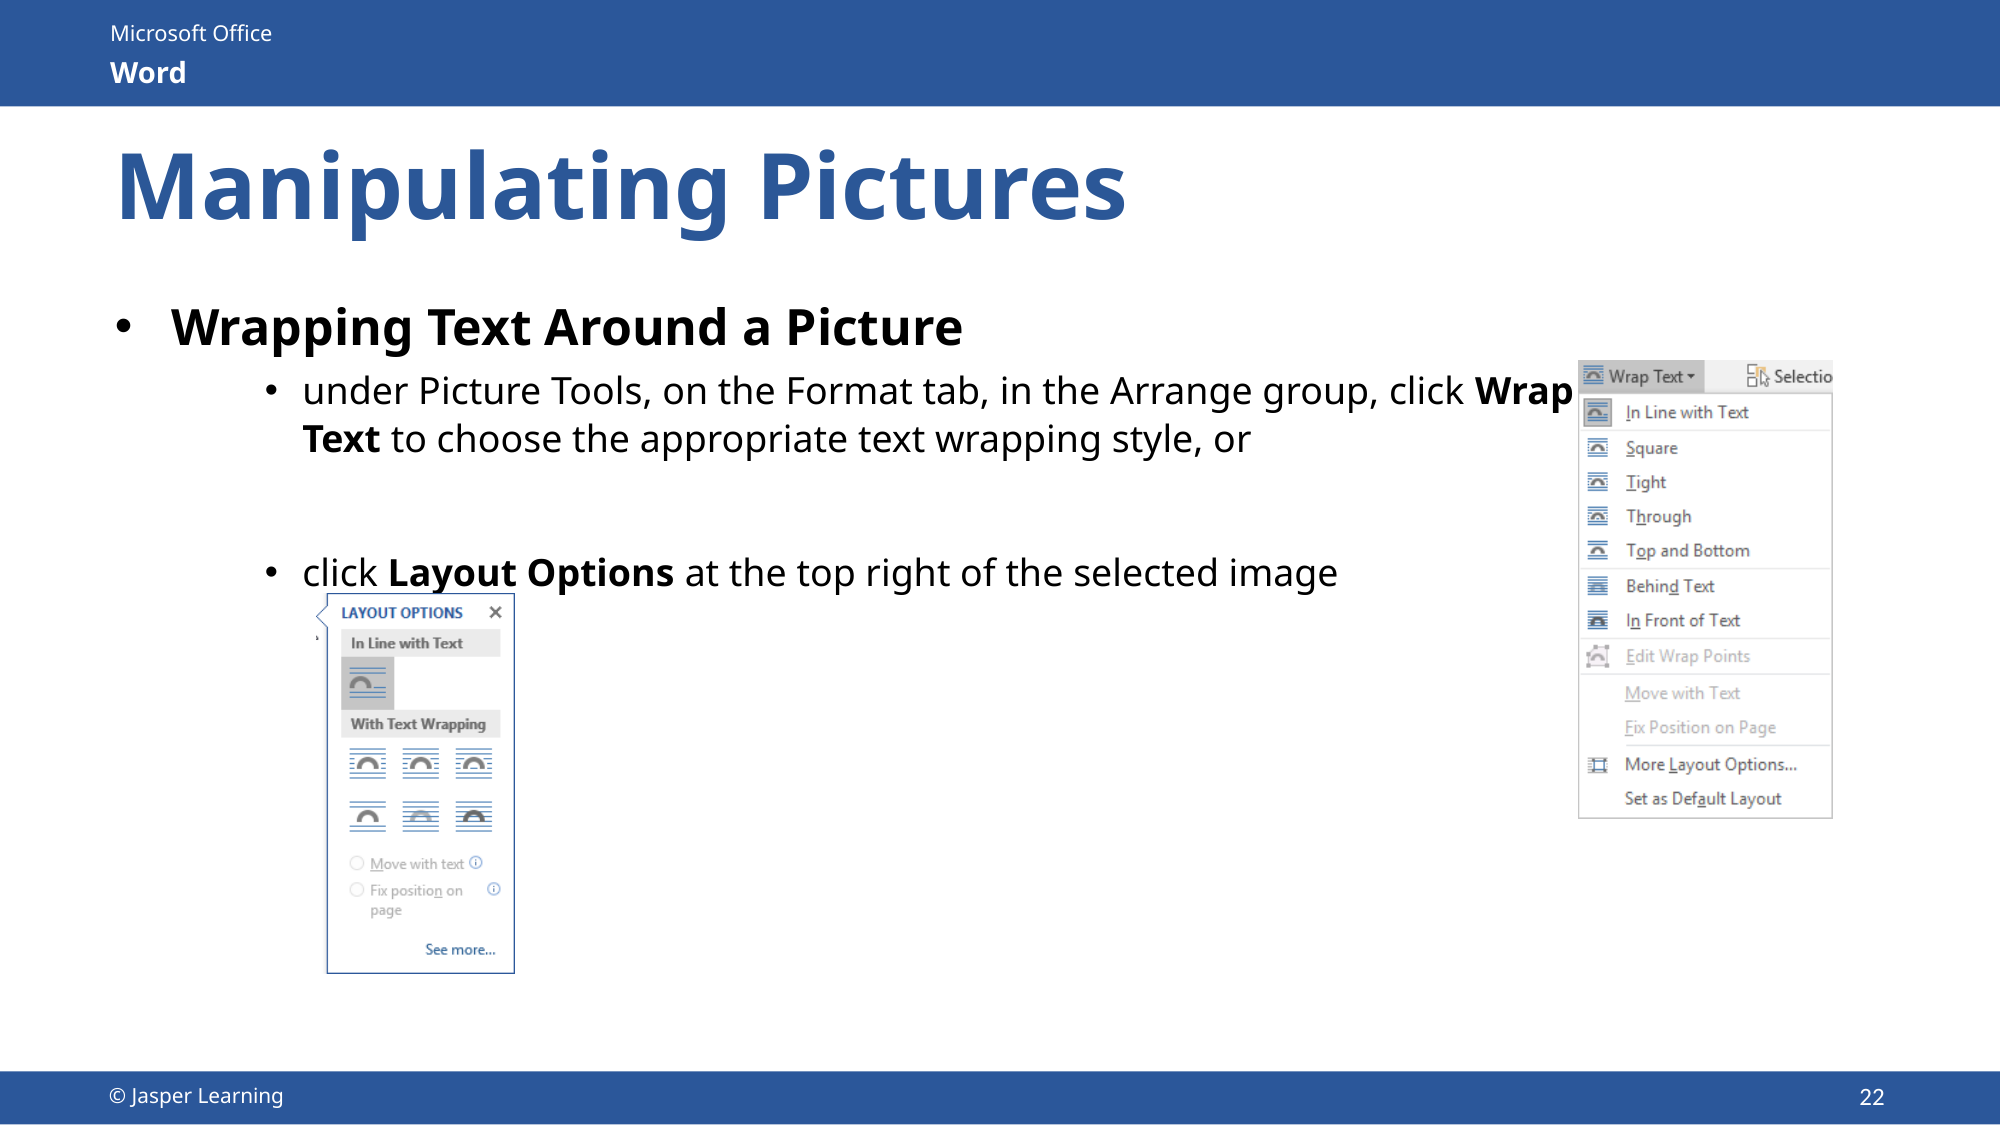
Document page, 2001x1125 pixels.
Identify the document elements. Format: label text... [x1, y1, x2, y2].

picture [1578, 360, 1834, 820]
slide_number 22 [1433, 1065, 1900, 1125]
title Manipulating Pictures [99, 118, 1866, 248]
list Wrapping Text Around a Picture under Picture Tools, on the Format tab, in the Arrange group, click Wrap Text to choose the appropriate text wrapping style, or click Layout Options at the top right of the selected image [99, 283, 1900, 1026]
picture [315, 592, 515, 974]
footer © Jasper Learning [94, 1066, 769, 1125]
